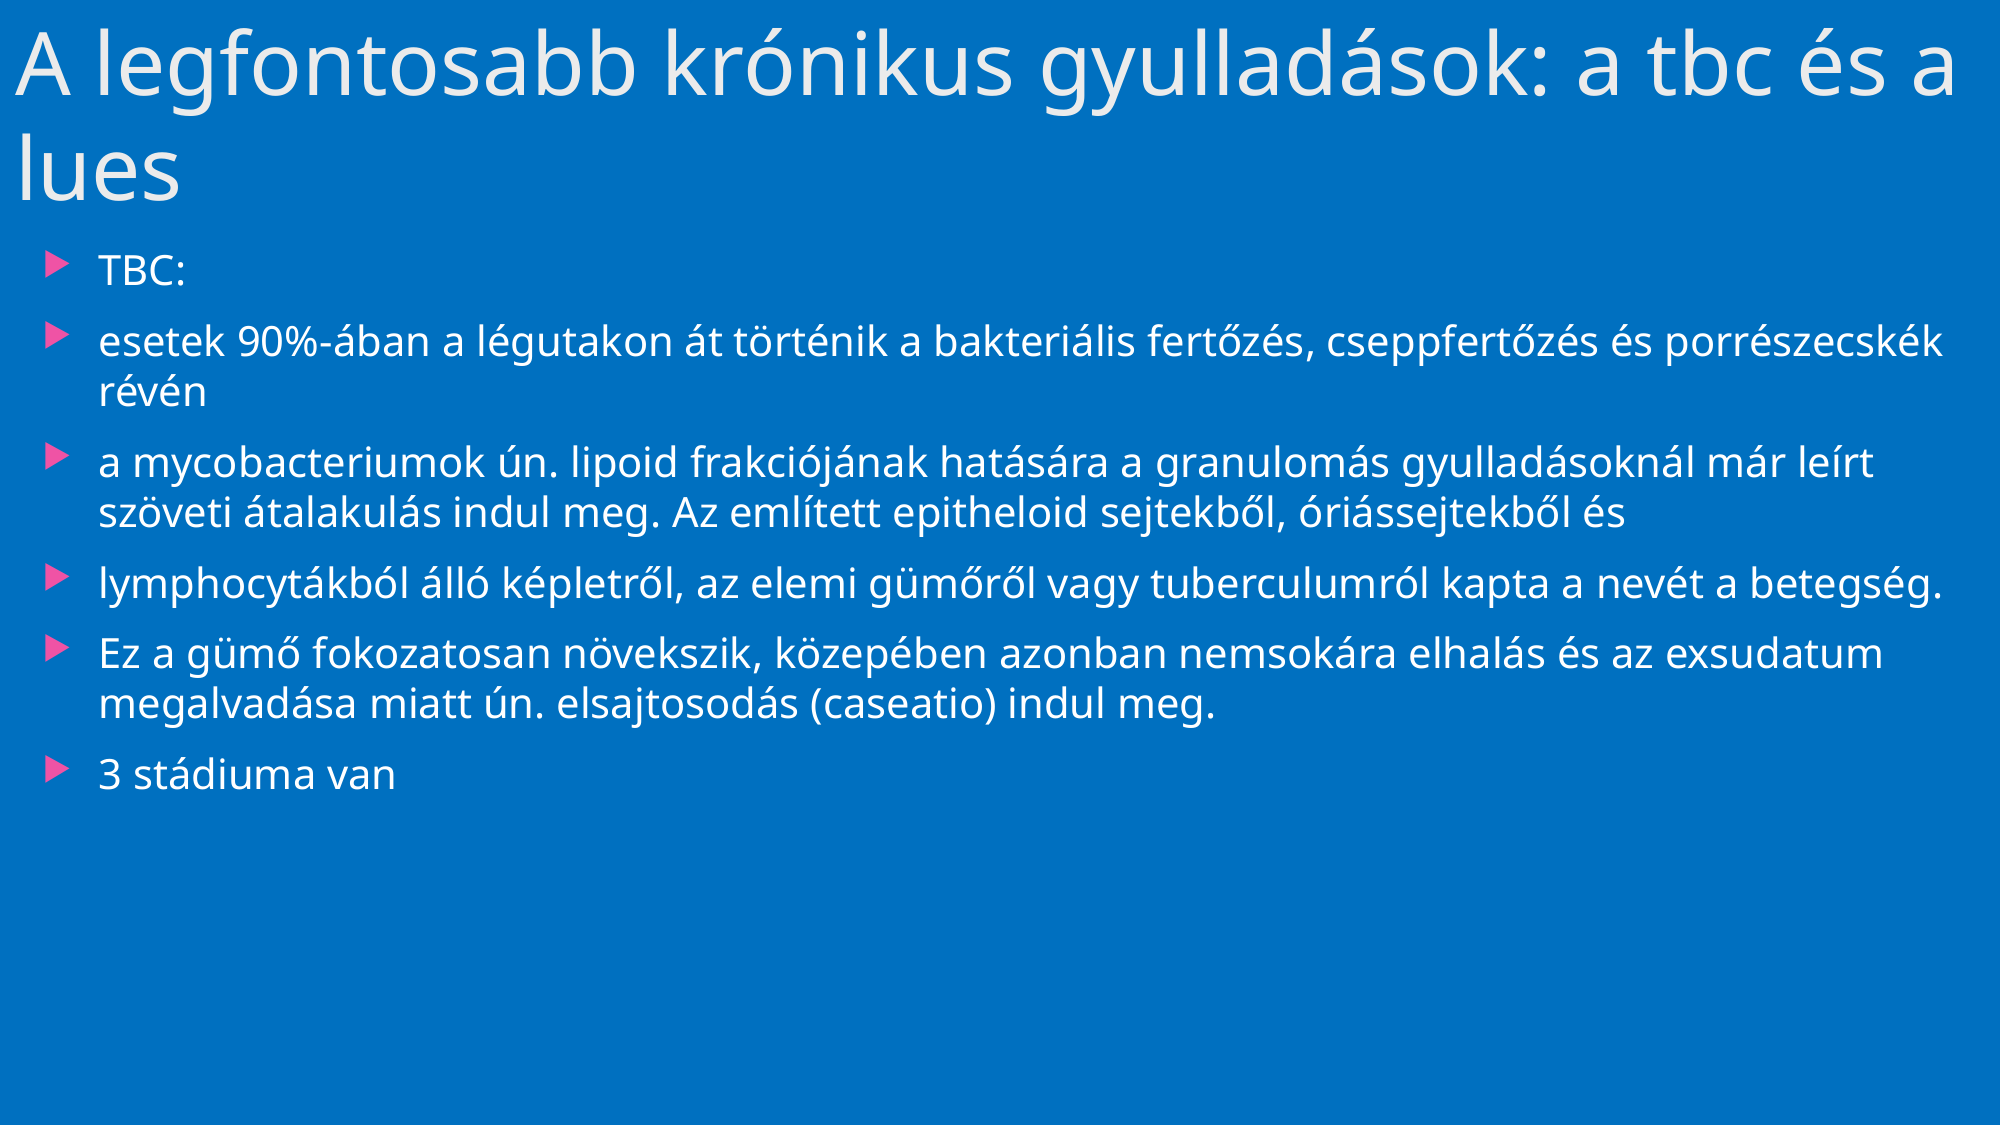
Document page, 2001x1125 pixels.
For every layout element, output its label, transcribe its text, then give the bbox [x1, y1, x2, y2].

title A legfontosabb krónikus gyulladások: a tbc és a lues [0, 0, 2000, 169]
list TBC: esetek 90%-ában a légutakon át történik a bakteriális fertőzés, cseppfertőzés és porrészecskék révén a mycobacteriumok ún. lipoid frakciójának hatására a granulomás gyulladásoknál már leírt szöveti átalakulás indul meg. Az említett epitheloid sejtekből, óriássejtekből és lymphocytákból álló képletről, az elemi gümőről vagy tuberculumról kapta a nevét a betegség. Ez a gümő fokozatosan növekszik, közepében azonban nemsokára elhalás és az exsudatum megalvadása miatt ún. elsajtosodás (caseatio) indul meg. 3 stádiuma van [27, 236, 1978, 1107]
